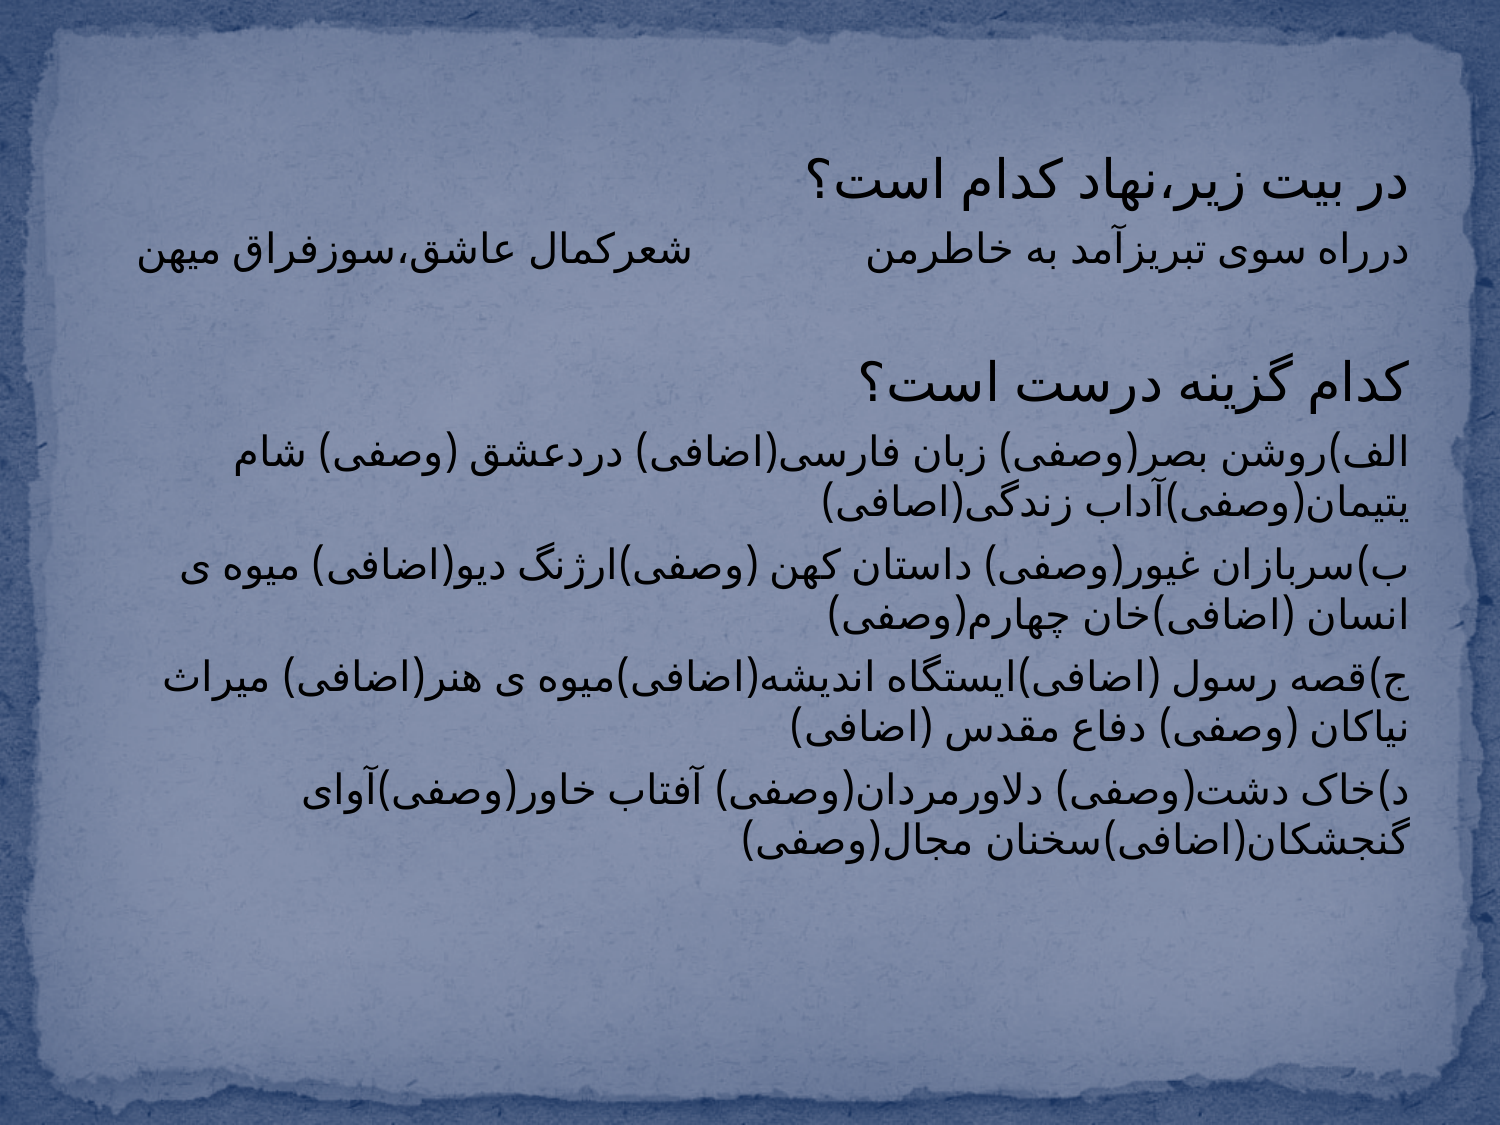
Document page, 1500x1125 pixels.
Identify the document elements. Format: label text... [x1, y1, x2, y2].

list در بیت زیر،نهاد کدام است؟ درراه سوی تبریزآمد به خاطرمن شعرکمال عاشق،سوزفراق میهن کدام گزینه درست است؟ الف)روشن بصر(وصفی) زبان فارسی(اضافی) دردعشق (وصفی) شام یتیمان(وصفی)آداب زندگی(اصافی) ب)سربازان غیور(وصفی) داستان کهن (وصفی)ارژنگ دیو(اضافی) میوه ی انسان (اضافی)خان چهارم(وصفی) ج)قصه رسول (اضافی)ایستگاه اندیشه(اضافی)میوه ی هنر(اضافی) میراث نیاکان (وصفی) دفاع مقدس (اضافی) د)خاک دشت(وصفی) دلاورمردان(وصفی) آفتاب خاور(وصفی)آوای گنجشکان(اضافی)سخنان مجال(وصفی) [75, 137, 1425, 913]
